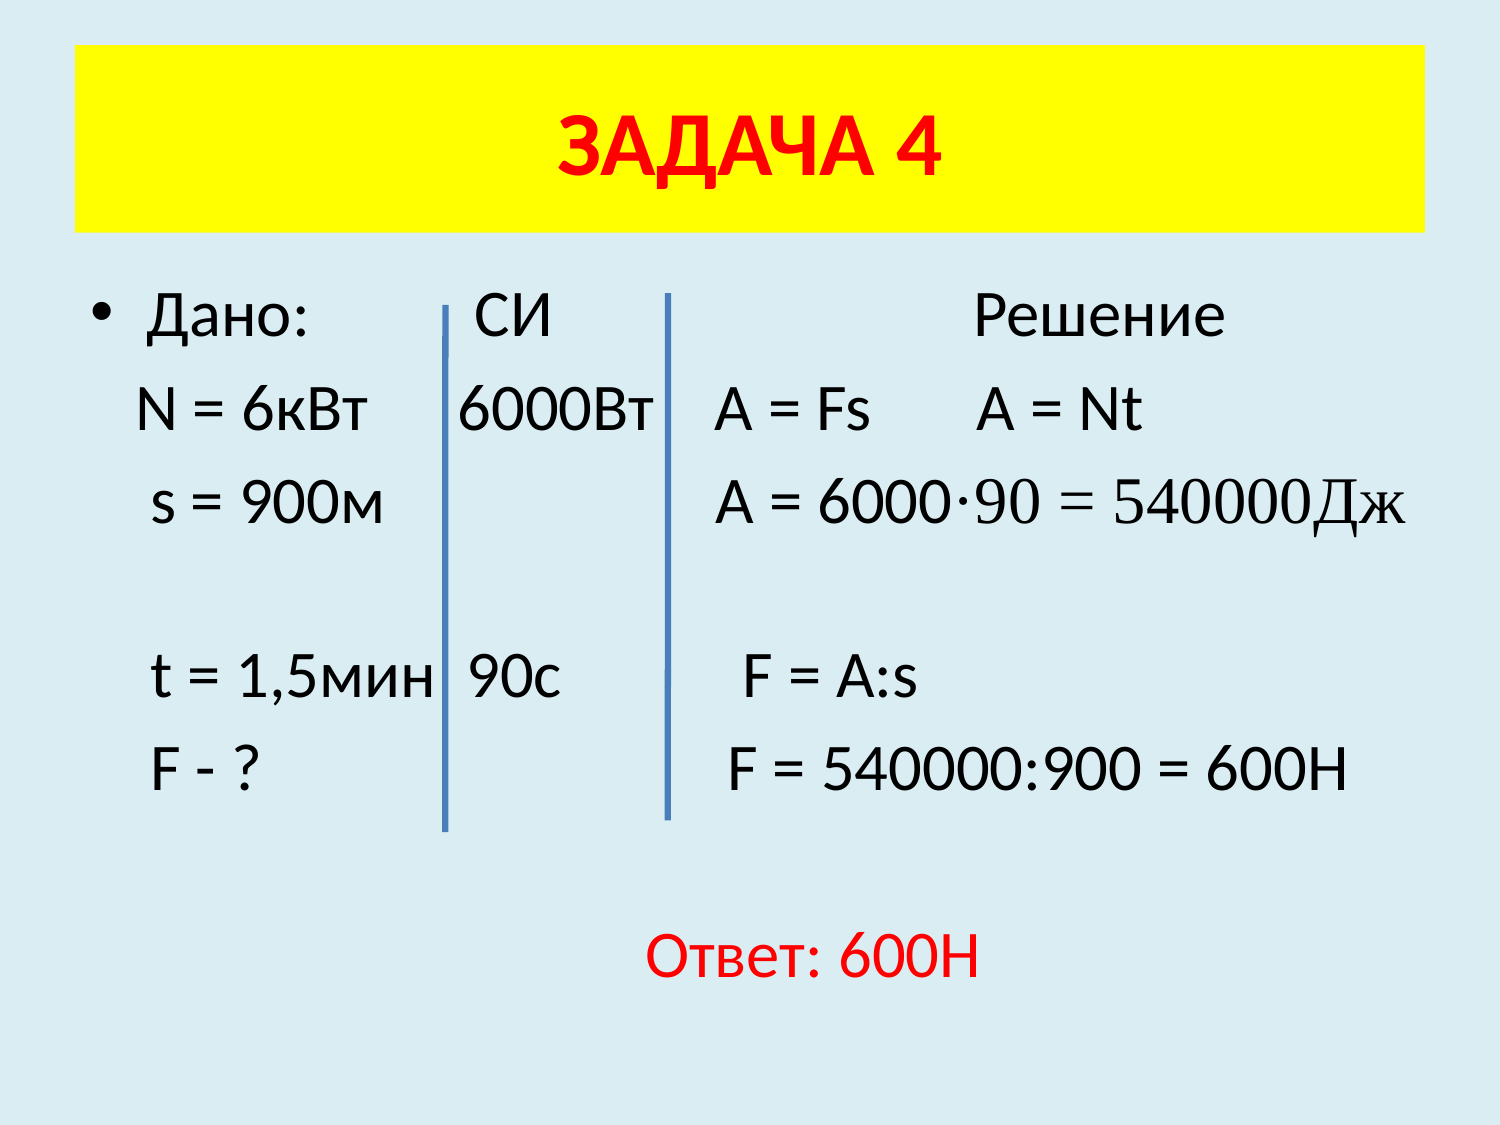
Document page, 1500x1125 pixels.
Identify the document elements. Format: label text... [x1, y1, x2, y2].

title ЗАДАЧА 4 [75, 45, 1425, 233]
list Дано: СИ Решение N = 6кВт 6000Вт A = Fs A = Nt s = 900м A = 6000·90 = 540000Дж t = 1,5мин 90с F = A:s F - ? F = 540000:900 = 600Н Ответ: 600Н [75, 262, 1425, 1005]
